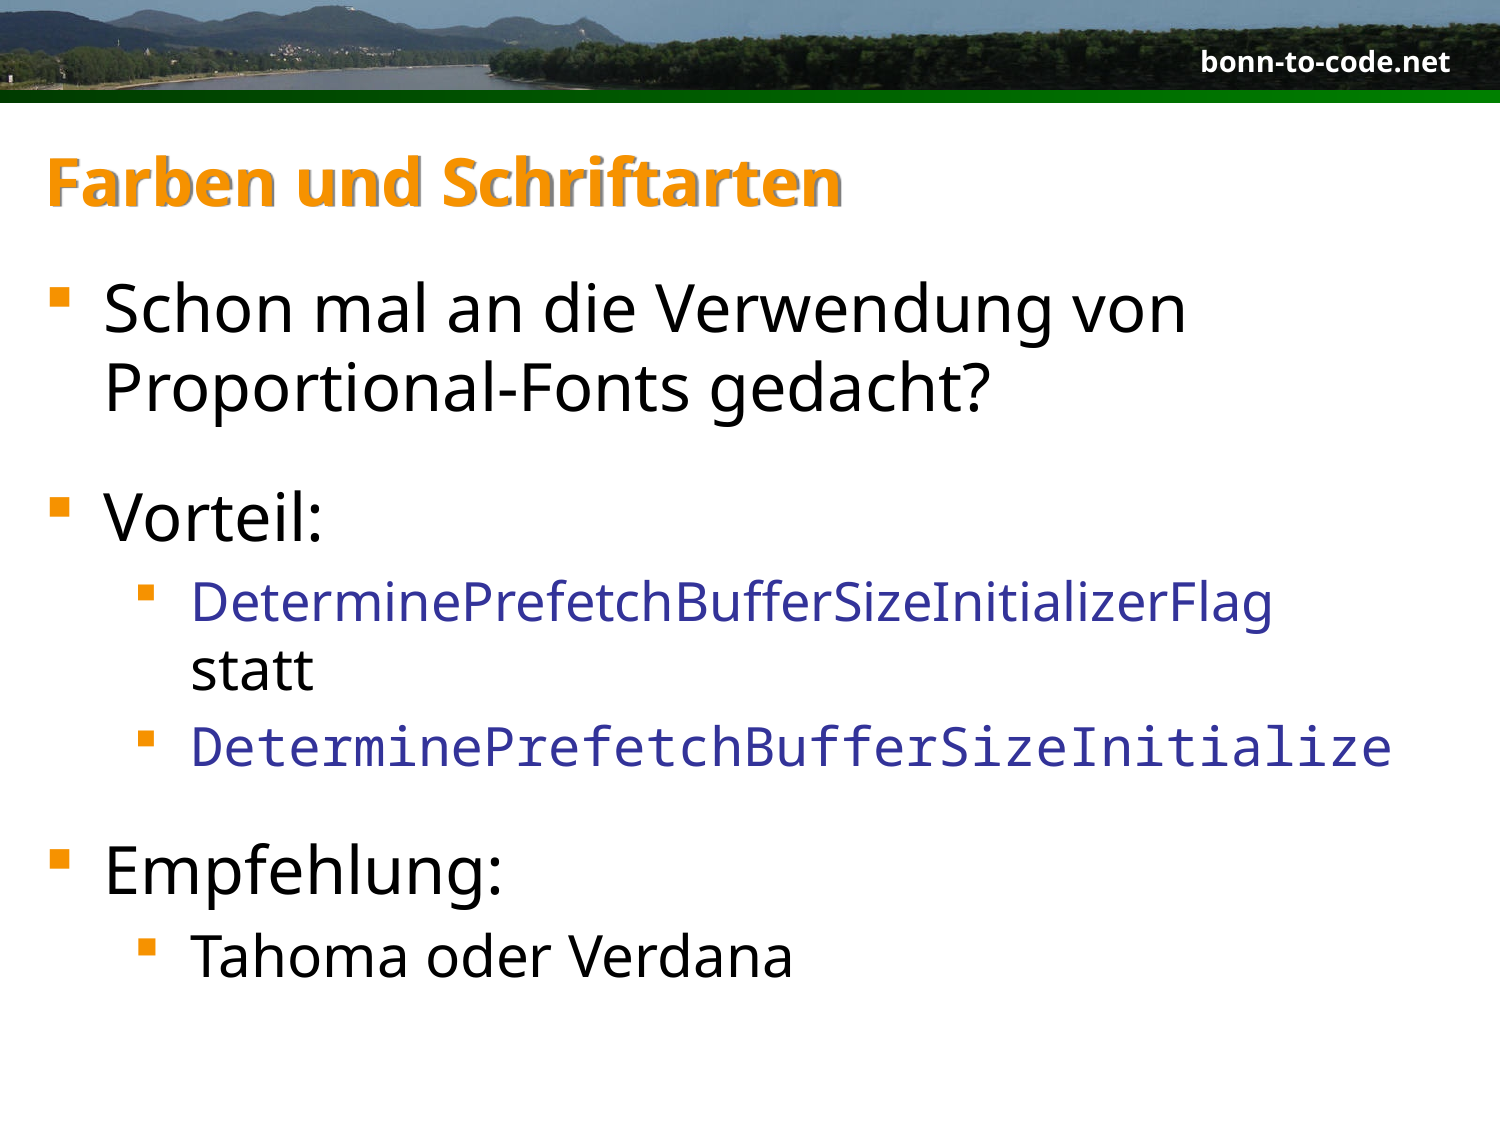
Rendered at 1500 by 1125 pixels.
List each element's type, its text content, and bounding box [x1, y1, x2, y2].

title Farben und Schriftarten [29, 101, 1471, 257]
picture [0, 0, 1500, 90]
list Schon mal an die Verwendung von Proportional-Fonts gedacht? Vorteil: DeterminePrefetchBufferSizeInitializerFlag statt DeterminePrefetchBufferSizeInitialize Empfehlung: Tahoma oder Verdana [29, 257, 1471, 1114]
